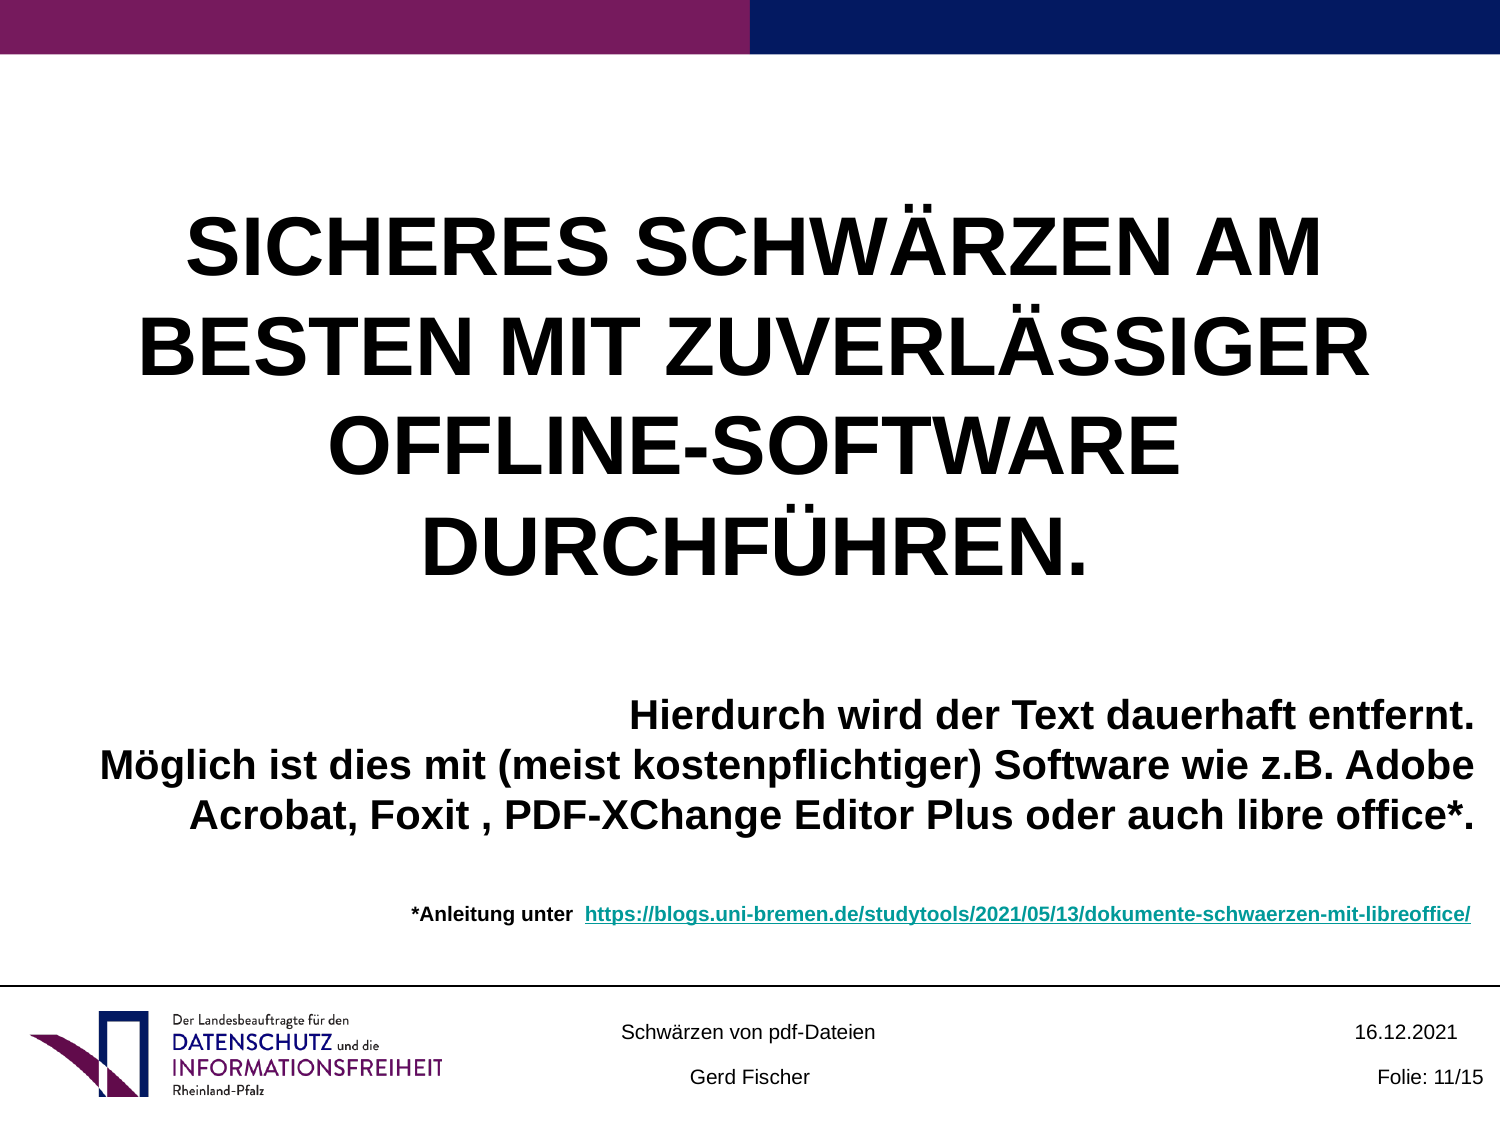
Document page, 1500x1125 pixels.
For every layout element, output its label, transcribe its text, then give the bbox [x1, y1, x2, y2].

text_box Hierdurch wird der Text dauerhaft entfernt. Möglich ist dies mit (meist kostenpflichtiger) Software wie z.B. Adobe Acrobat, Foxit , PDF-XChange Editor Plus oder auch libre office*. [0, 680, 1491, 846]
text_box SICHERES SCHWÄRZEN AM BESTEN MIT ZUVERLÄSSIGER OFFLINE-SOFTWARE DURCHFÜHREN. [9, 184, 1500, 600]
text_box *Anleitung unter https://blogs.uni-bremen.de/studytools/2021/05/13/dokumente-schwaerzen-mit-libreoffice/ [327, 893, 1486, 958]
